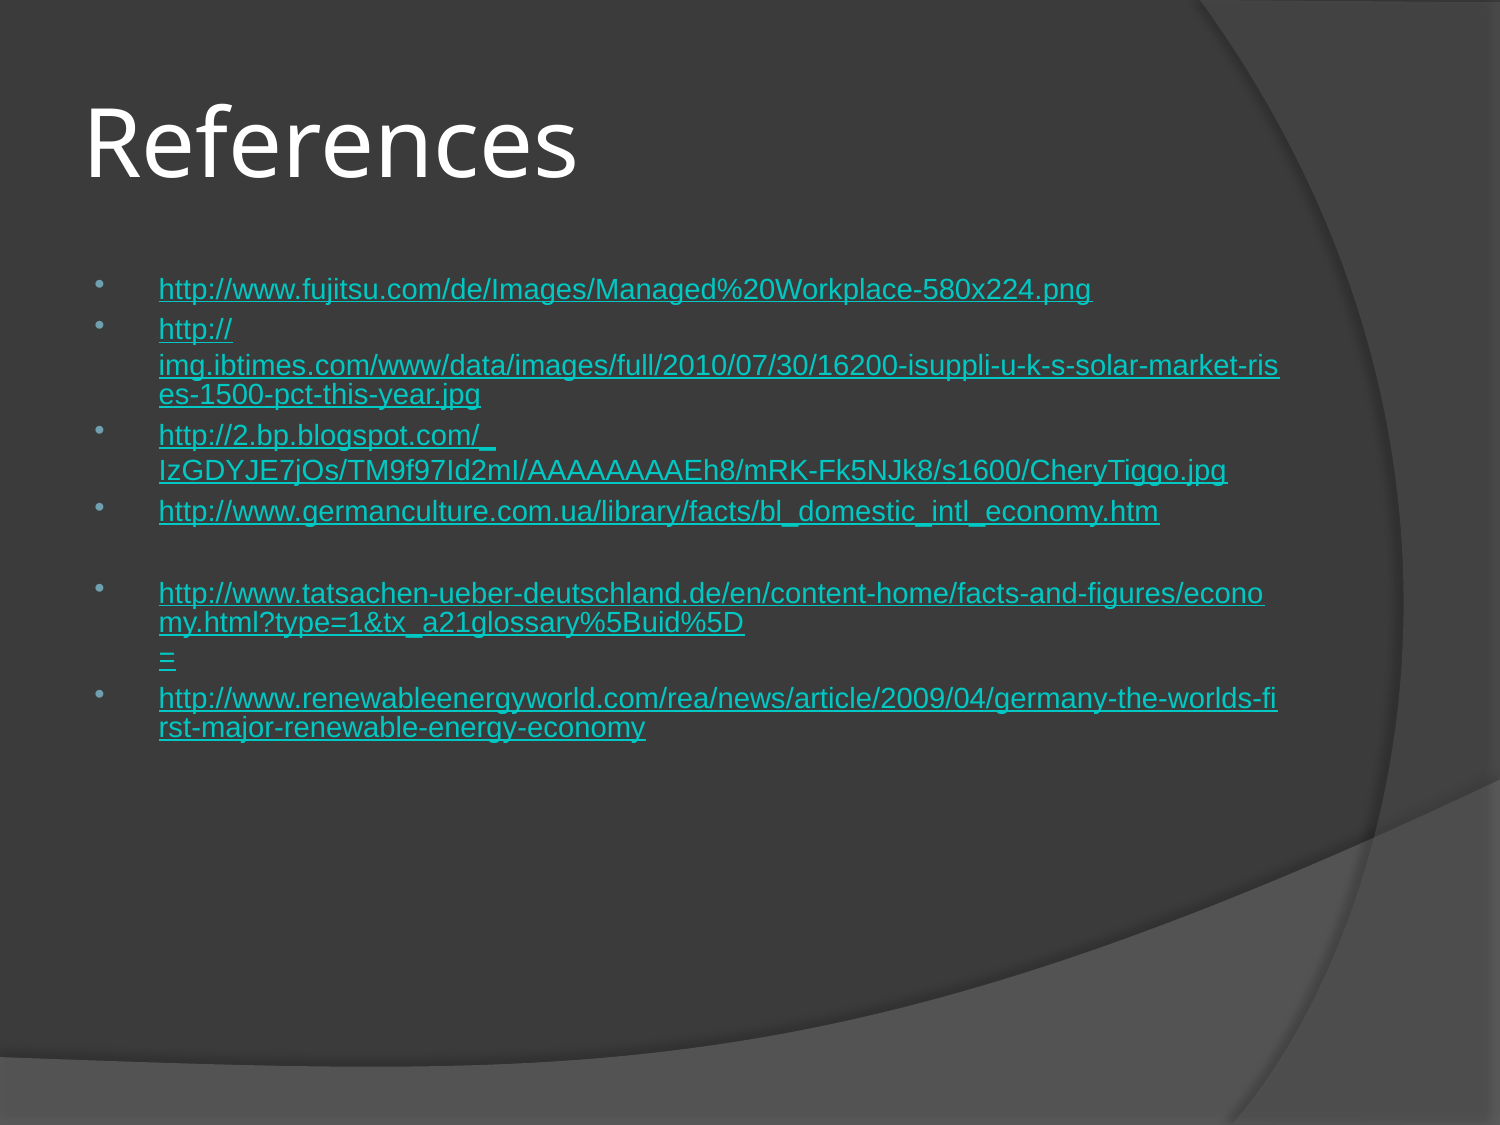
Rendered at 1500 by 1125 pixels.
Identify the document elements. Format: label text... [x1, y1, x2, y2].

title References [75, 45, 1300, 233]
list http://www.fujitsu.com/de/Images/Managed%20Workplace-580x224.png http://img.ibtimes.com/www/data/images/full/2010/07/30/16200-isuppli-u-k-s-solar-market-rises-1500-pct-this-year.jpg http://2.bp.blogspot.com/_IzGDYJE7jOs/TM9f97Id2mI/AAAAAAAAEh8/mRK-Fk5NJk8/s1600/CheryTiggo.jpg http://www.germanculture.com.ua/library/facts/bl_domestic_intl_economy.htm http://www.tatsachen-ueber-deutschland.de/en/content-home/facts-and-figures/economy.html?type=1&tx_a21glossary%5Buid%5D= http://www.renewableenergyworld.com/rea/news/article/2009/04/germany-the-worlds-first-major-renewable-energy-economy [75, 262, 1300, 1005]
